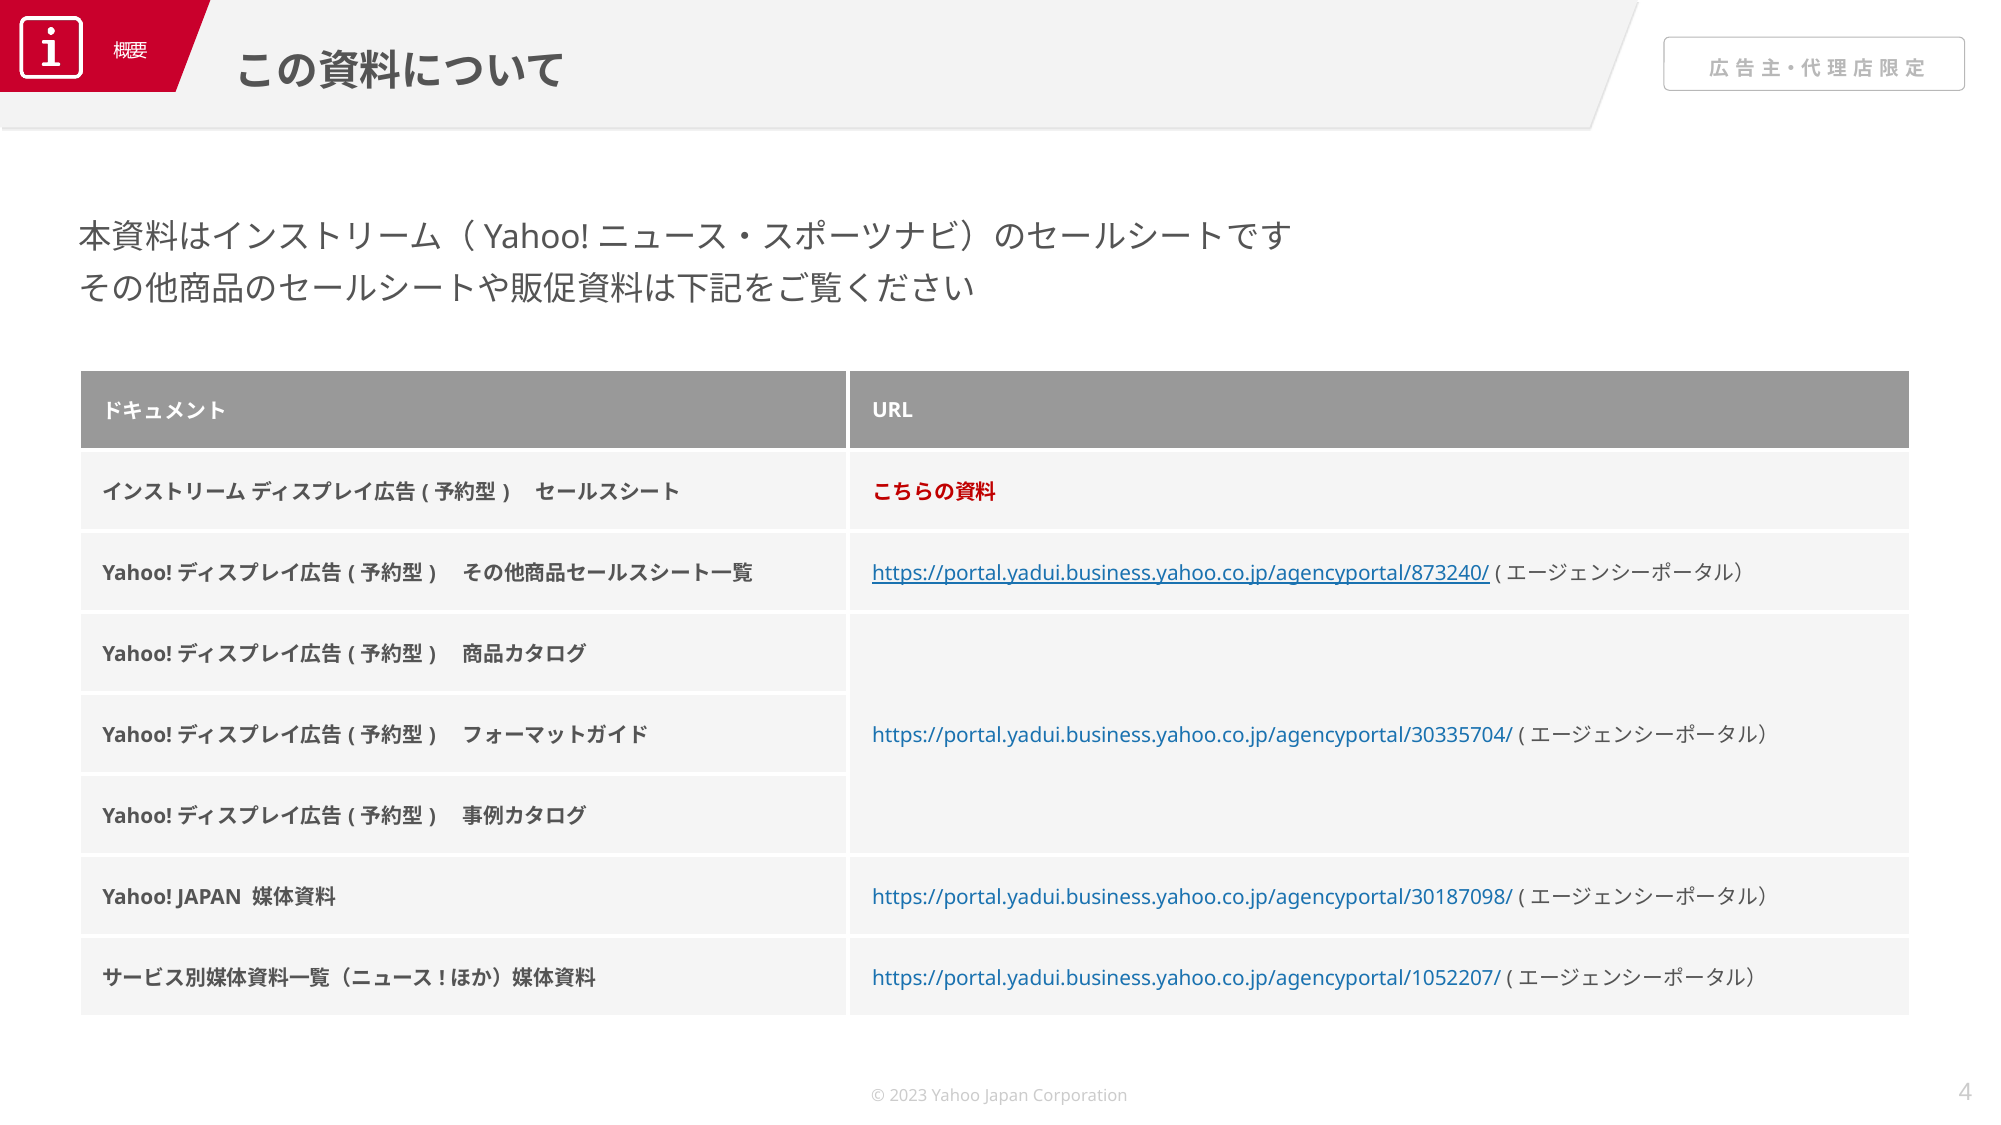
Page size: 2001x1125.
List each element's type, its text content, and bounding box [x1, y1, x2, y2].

table_cell https://portal.yadui.business.yahoo.co.jp/agencyportal/30335704/ (エージェンシーポータル） [850, 614, 1909, 853]
list この資料について [234, 41, 1570, 97]
table_cell Yahoo! JAPAN 媒体資料 [81, 857, 846, 934]
picture [8, 4, 92, 87]
table_cell インストリーム ディスプレイ広告(予約型) セールスシート [81, 452, 846, 529]
table_cell https://portal.yadui.business.yahoo.co.jp/agencyportal/30187098/ (エージェンシーポータル） [850, 857, 1909, 934]
table_header URL [850, 371, 1909, 448]
table_cell こちらの資料 [850, 452, 1909, 529]
table_cell Yahoo!ディスプレイ広告(予約型) その他商品セールスシート一覧 [81, 533, 846, 610]
table_header ドキュメント [81, 371, 846, 448]
text_box 本資料はインストリーム（Yahoo!ニュース・スポーツナビ）のセールシートです その他商品のセールシートや販促資料は下記をご覧ください [78, 203, 1638, 308]
list 概要 [98, 12, 170, 81]
table_cell Yahoo!ディスプレイ広告(予約型) フォーマットガイド [81, 695, 846, 772]
table_cell Yahoo!ディスプレイ広告(予約型) 商品カタログ [81, 614, 846, 691]
table_cell サービス別媒体資料一覧（ニュース!ほか）媒体資料 [81, 938, 846, 1015]
table_cell https://portal.yadui.business.yahoo.co.jp/agencyportal/873240/ (エージェンシーポータル） [850, 533, 1909, 610]
table_cell https://portal.yadui.business.yahoo.co.jp/agencyportal/1052207/ (エージェンシーポータル） [850, 938, 1909, 1015]
table_cell Yahoo!ディスプレイ広告(予約型) 事例カタログ [81, 776, 846, 853]
